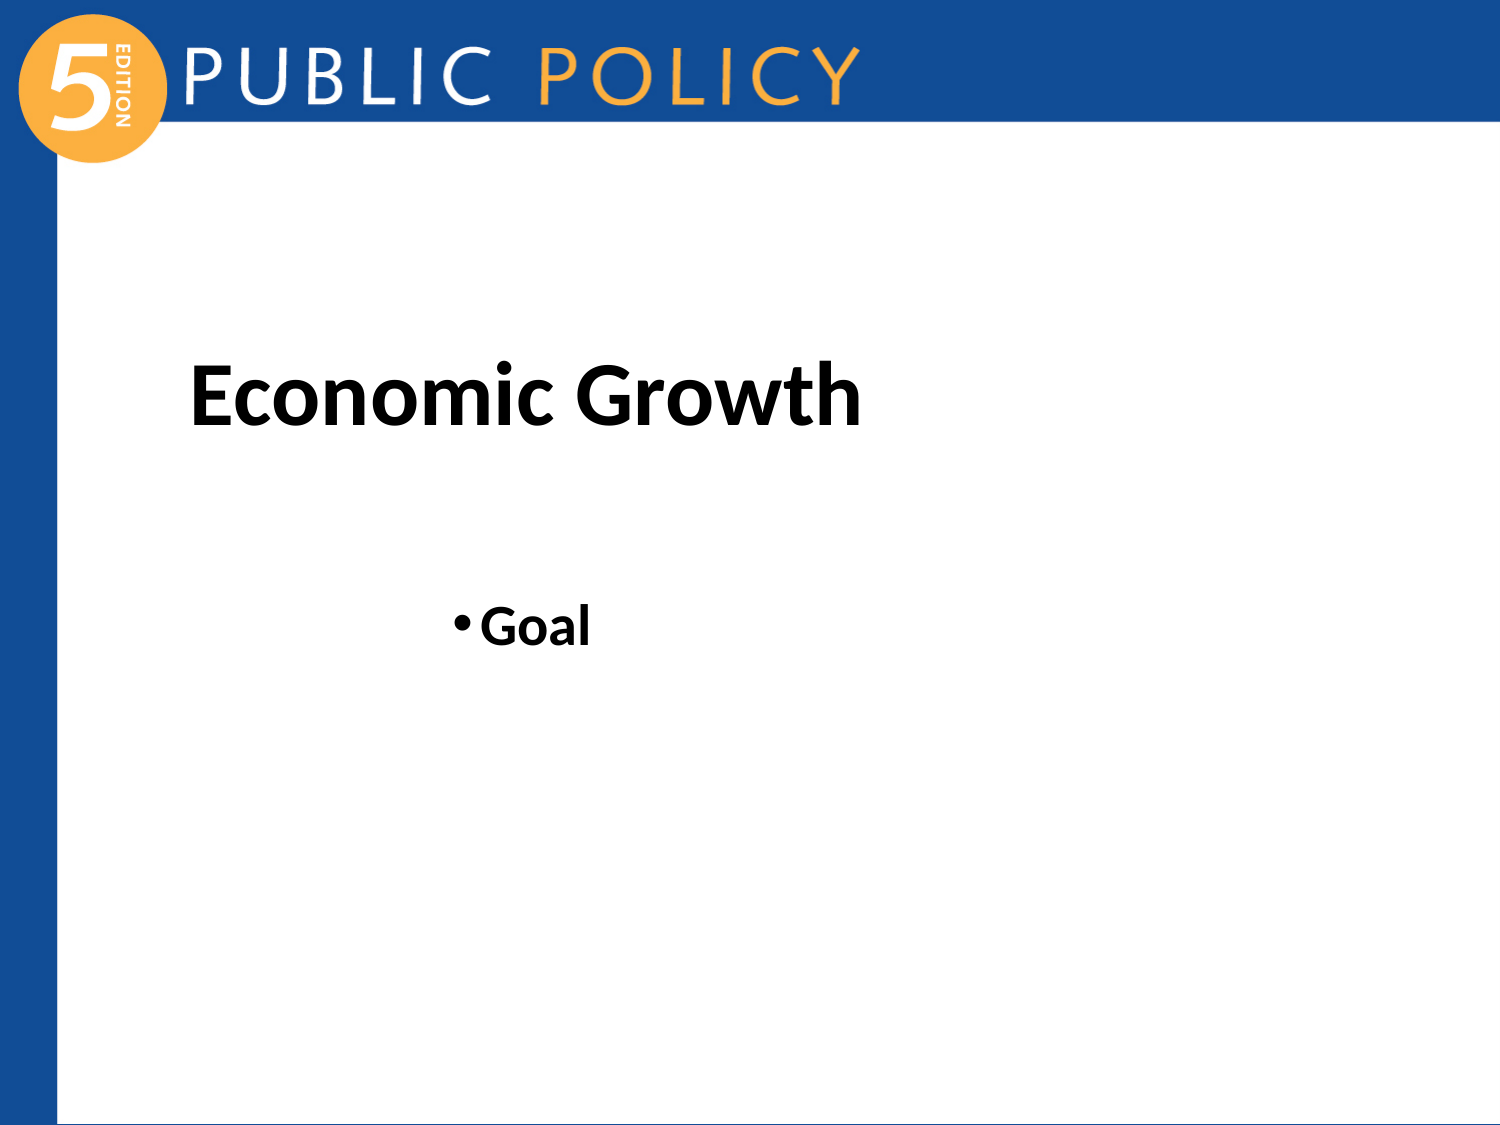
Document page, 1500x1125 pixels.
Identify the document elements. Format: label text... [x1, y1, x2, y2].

subtitle Goal [437, 587, 1500, 689]
title Economic Growth [174, 287, 1469, 505]
picture [0, 0, 1500, 1125]
